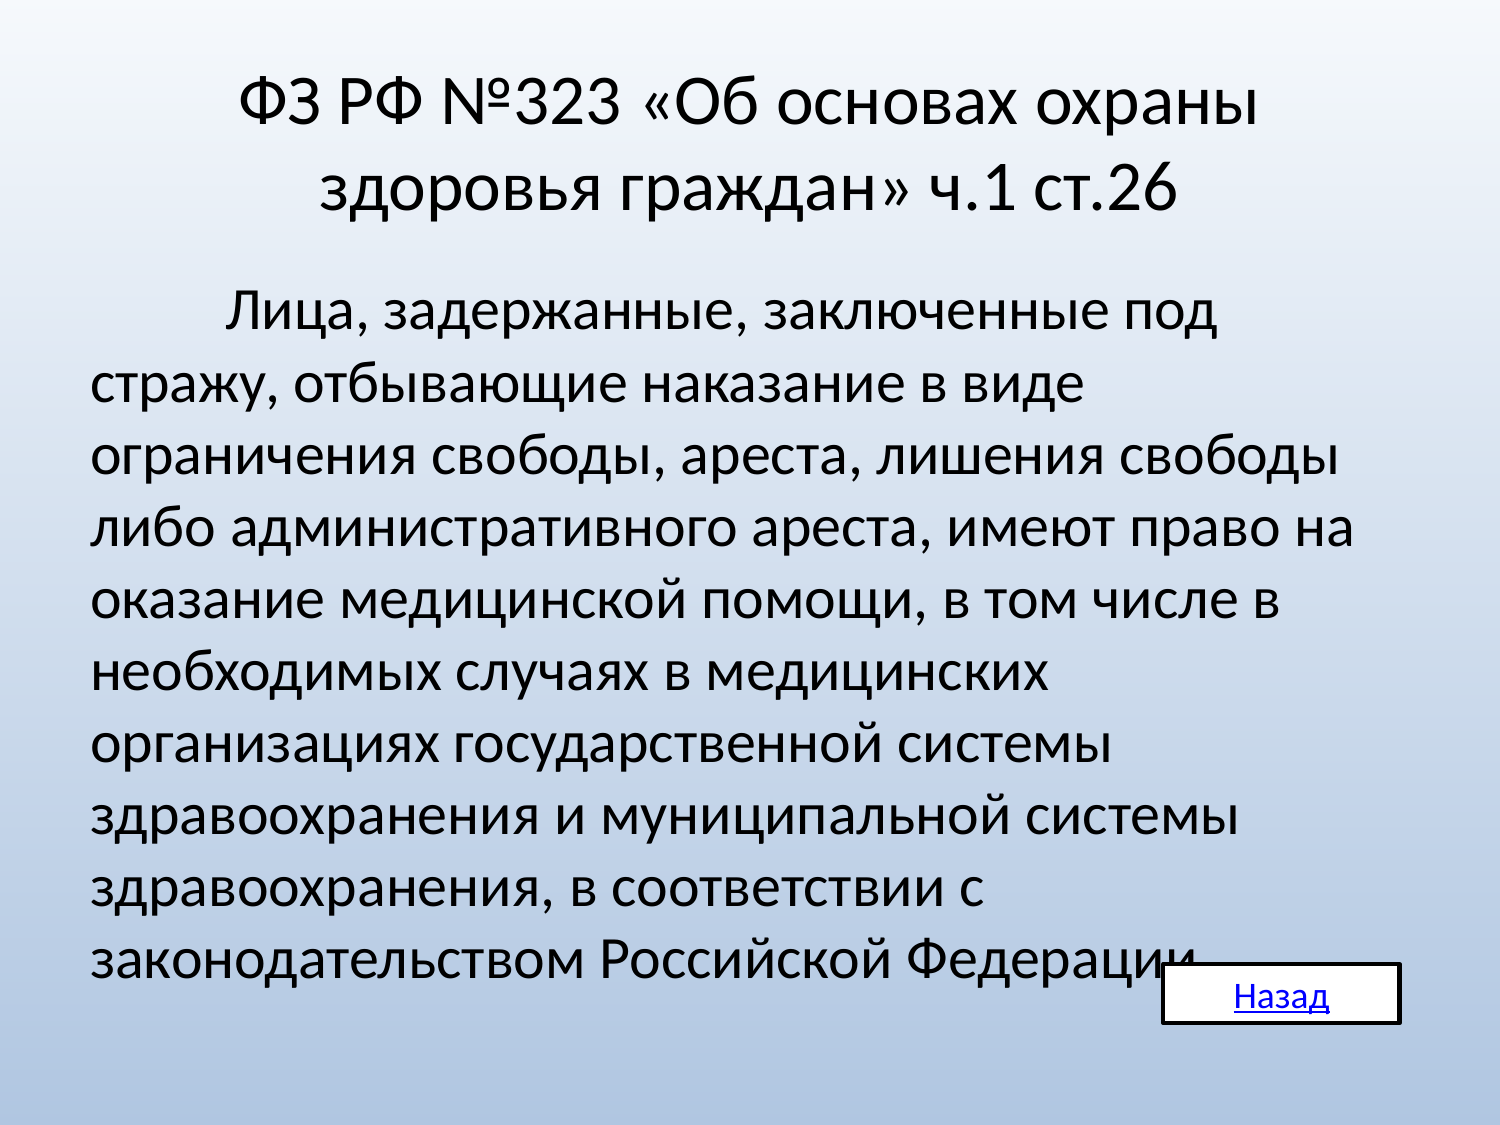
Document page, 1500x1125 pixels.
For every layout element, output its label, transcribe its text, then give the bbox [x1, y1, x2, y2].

list Лица, задержанные, заключенные под стражу, отбывающие наказание в виде ограничения свободы, ареста, лишения свободы либо административного ареста, имеют право на оказание медицинской помощи, в том числе в необходимых случаях в медицинских организациях государственной системы здравоохранения и муниципальной системы здравоохранения, в соответствии с законодательством Российской Федерации. [75, 262, 1425, 1005]
text_box Назад [1161, 962, 1402, 1025]
title ФЗ РФ №323 «Об основах охраны здоровья граждан» ч.1 ст.26 [75, 45, 1425, 233]
